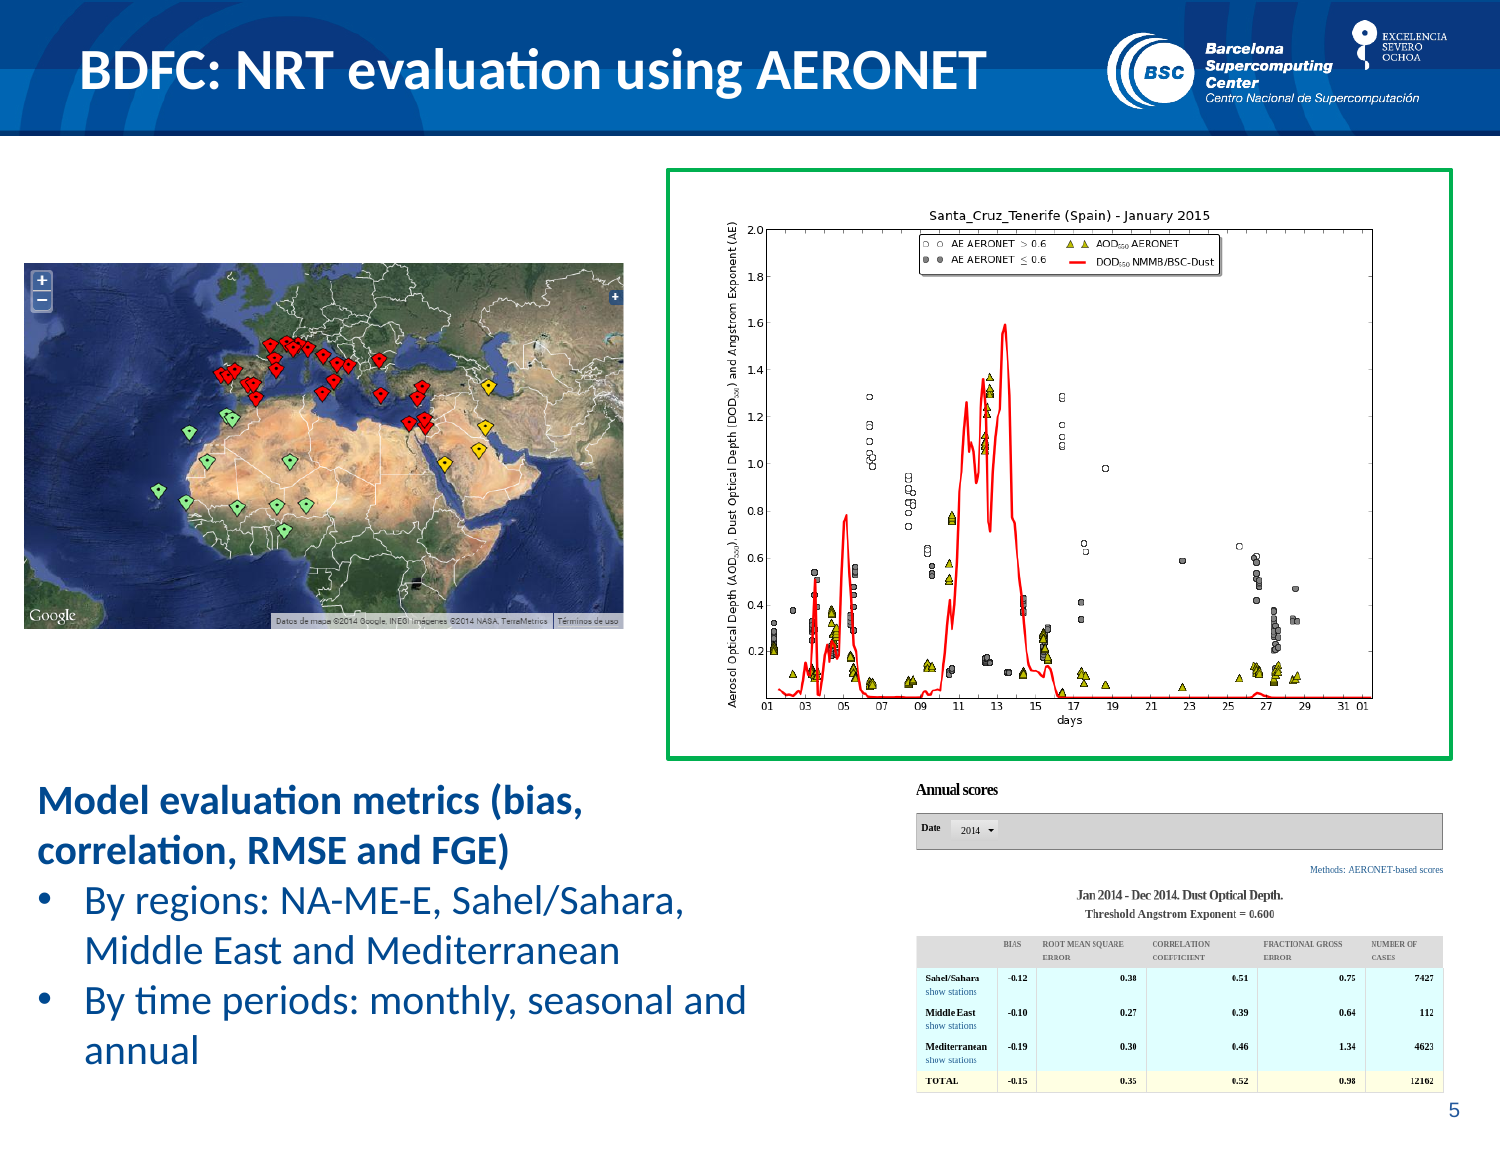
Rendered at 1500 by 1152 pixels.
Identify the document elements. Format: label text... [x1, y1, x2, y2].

text_box Model evaluation metrics (bias, correlation, RMSE and FGE) By regions: NA-ME-E, Sahel/Sahara, Middle East and Mediterranean By time periods: monthly, seasonal and annual [22, 765, 770, 1081]
picture [21, 260, 626, 632]
picture [0, 0, 1500, 136]
title BDFC: NRT evaluation using AERONET [65, 23, 1081, 138]
picture [669, 171, 1450, 757]
picture [909, 771, 1450, 1126]
